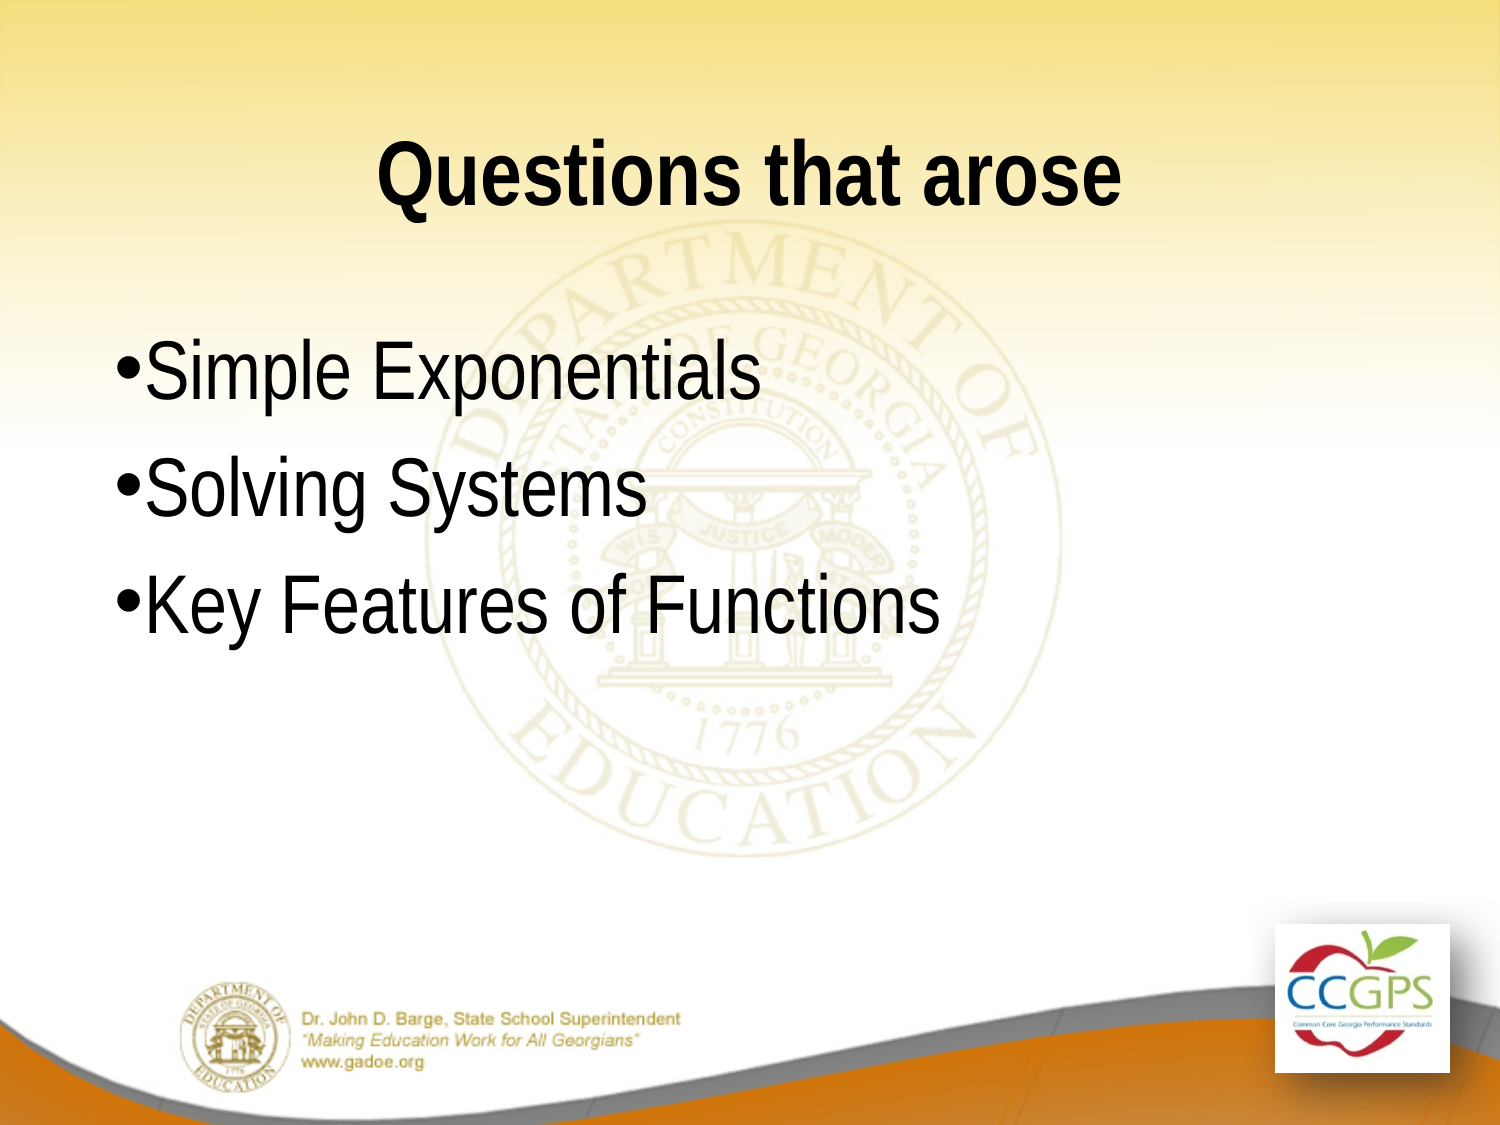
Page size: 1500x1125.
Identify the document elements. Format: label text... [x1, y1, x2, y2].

subtitle Simple Exponentials Solving Systems Key Features of Functions [99, 262, 1438, 988]
title Questions that arose [37, 37, 1463, 301]
picture [0, 0, 1500, 1125]
